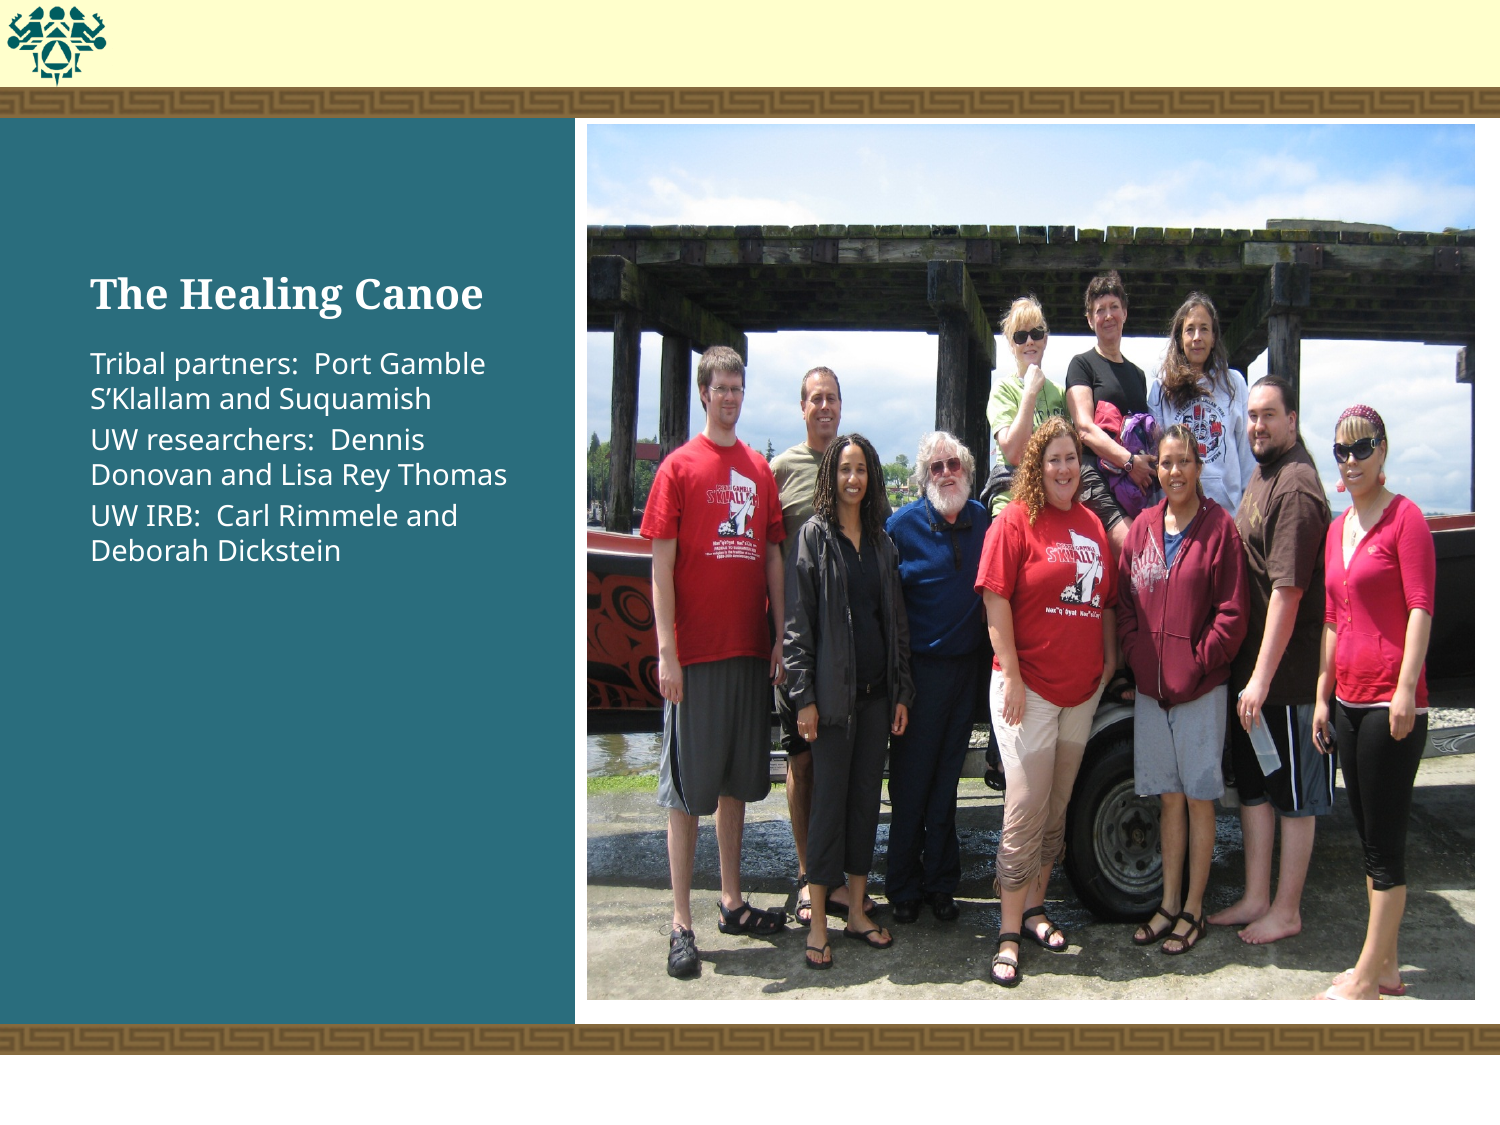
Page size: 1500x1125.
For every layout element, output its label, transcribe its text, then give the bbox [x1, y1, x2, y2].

picture [0, 1024, 1500, 1055]
title The Healing Canoe [74, 124, 563, 326]
picture [0, 0, 1500, 118]
list Tribal partners: Port Gamble S’Klallam and Suquamish UW researchers: Dennis Donovan and Lisa Rey Thomas UW IRB: Carl Rimmele and Deborah Dickstein [74, 337, 563, 1013]
picture [587, 124, 1476, 1001]
